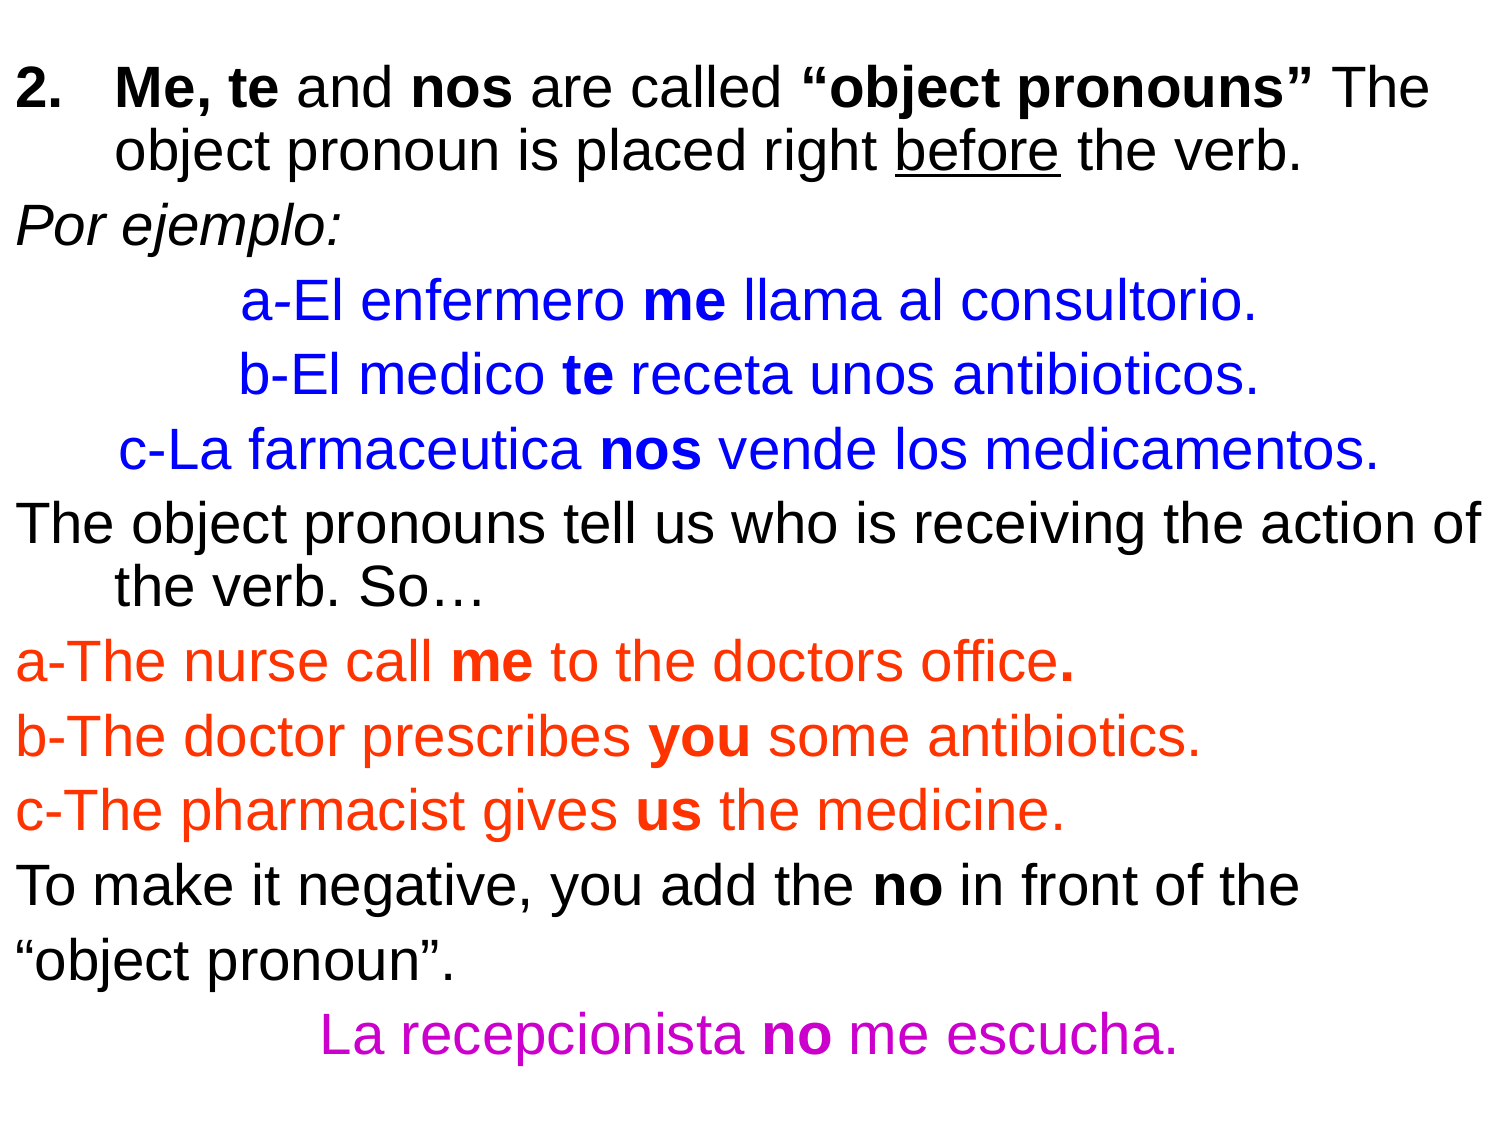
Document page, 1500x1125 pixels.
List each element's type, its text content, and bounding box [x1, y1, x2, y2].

list Me, te and nos are called “object pronouns” The object pronoun is placed right before the verb. Por ejemplo: a-El enfermero me llama al consultorio. b-El medico te receta unos antibioticos. c-La farmaceutica nos vende los medicamentos. The object pronouns tell us who is receiving the action of the verb. So… a-The nurse call me to the doctors office. b-The doctor prescribes you some antibiotics. c-The pharmacist gives us the medicine. To make it negative, you add the no in front of the “object pronoun”. La recepcionista no me escucha. [0, 50, 1500, 1125]
